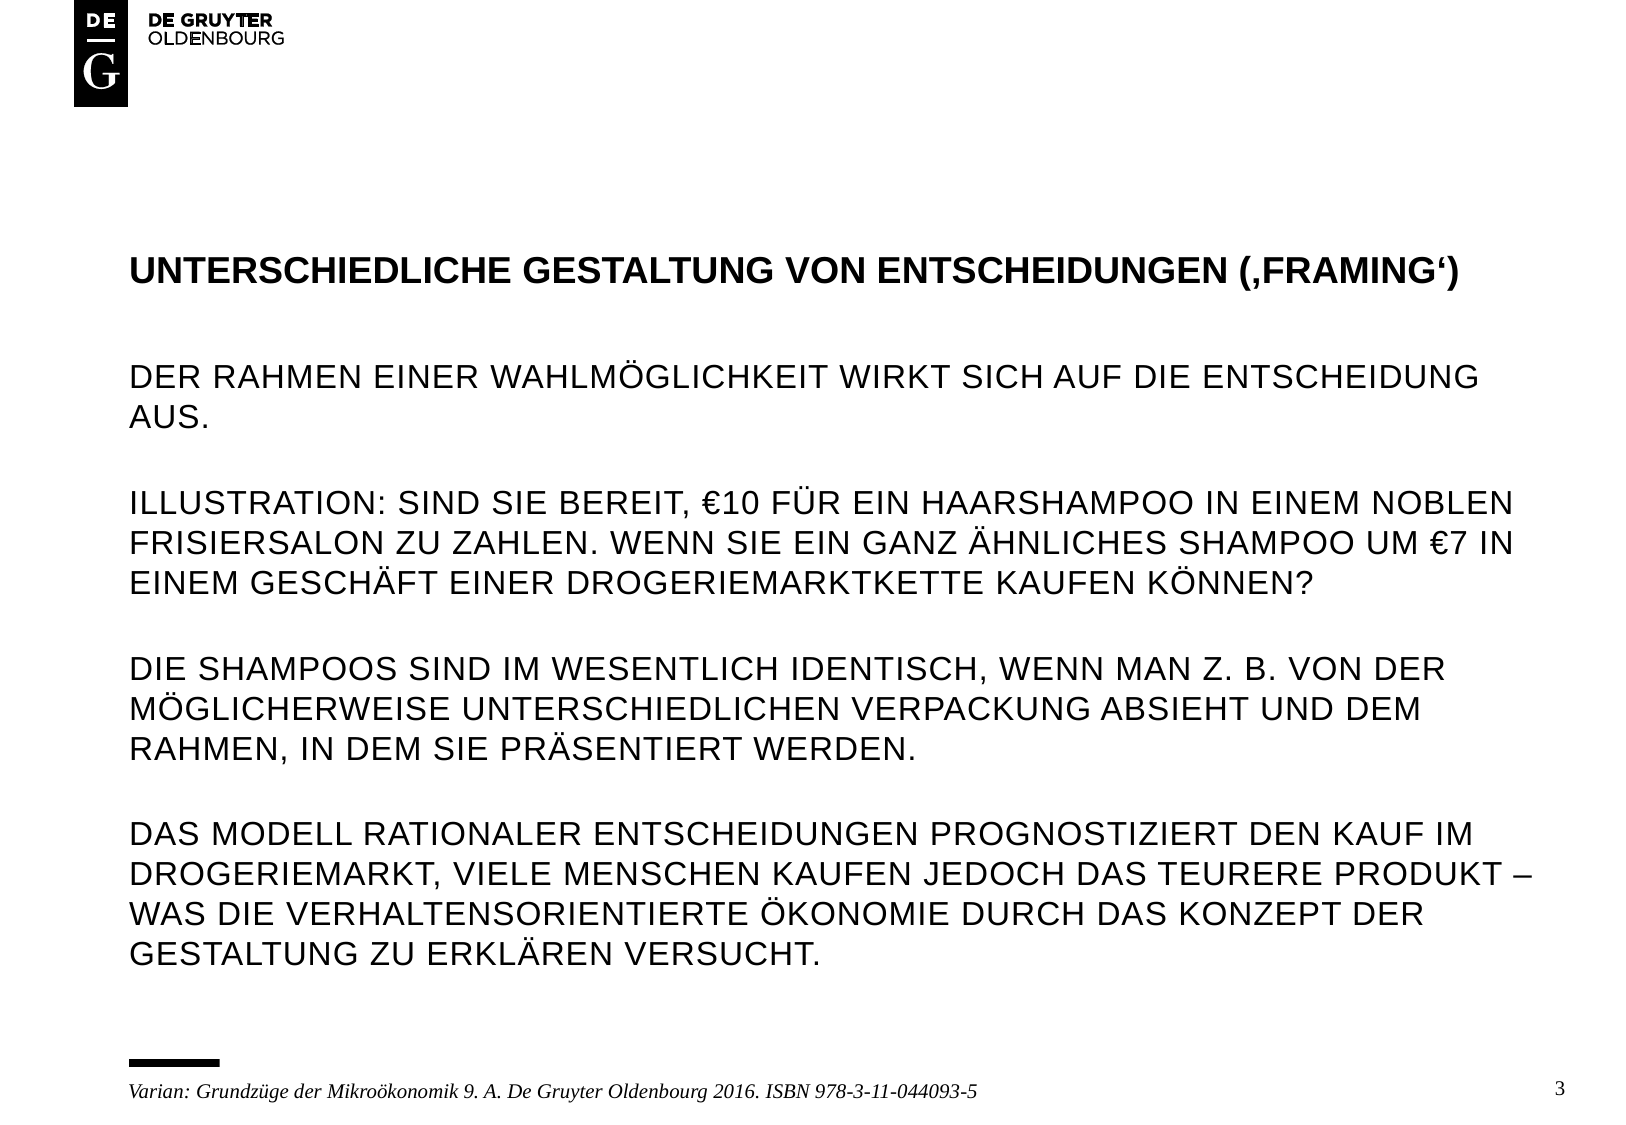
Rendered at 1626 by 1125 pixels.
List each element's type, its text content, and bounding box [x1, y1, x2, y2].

slide_number 3 [1554, 1074, 1614, 1104]
list Der Rahmen einer Wahlmöglichkeit wirkt sich auf die entscheidung aus. Illustration: sind sie bereit, €10 für ein Haarshampoo in einem noblen frisiersalon zu zahlen. Wenn sie ein ganz ähnliches shampoo um €7 in einem geschäft einer drogeriemarktkette kaufen können? Die shampoos sind im wesentlich identisch, wenn man z. B. von der möglicherweise unterschiedlichen verpackung absieht und dem rahmen, in dem sie präsentiert werden. Das modell rationaler entscheidungen prognostiziert den Kauf im drogeriemarkt, viele menschen kaufen jedoch das teurere produkt – was die verhaltensorientierte ökonomie durch das konzept der gestaltung zu erklären versucht. [129, 355, 1556, 1018]
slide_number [128, 1077, 1539, 1108]
title Unterschiedliche gestaltung von entscheidungen (‚framing‘) [129, 245, 1556, 328]
